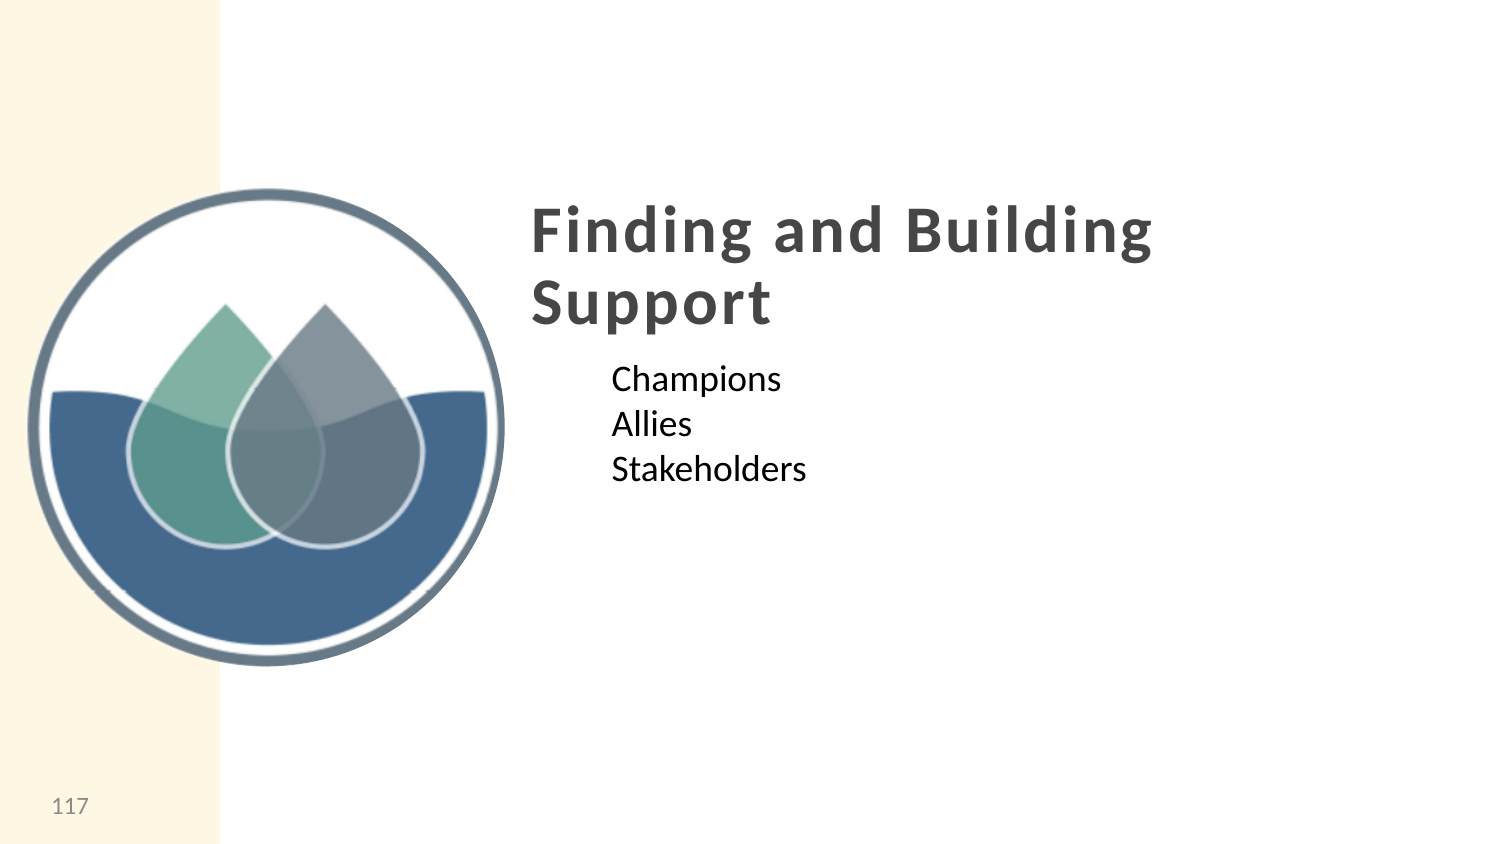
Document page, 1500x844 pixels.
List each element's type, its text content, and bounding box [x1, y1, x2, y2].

list Finding and Building Support [516, 187, 1385, 329]
text_box Champions Allies Stakeholders [596, 346, 1347, 496]
slide_number 117 [16, 782, 124, 828]
